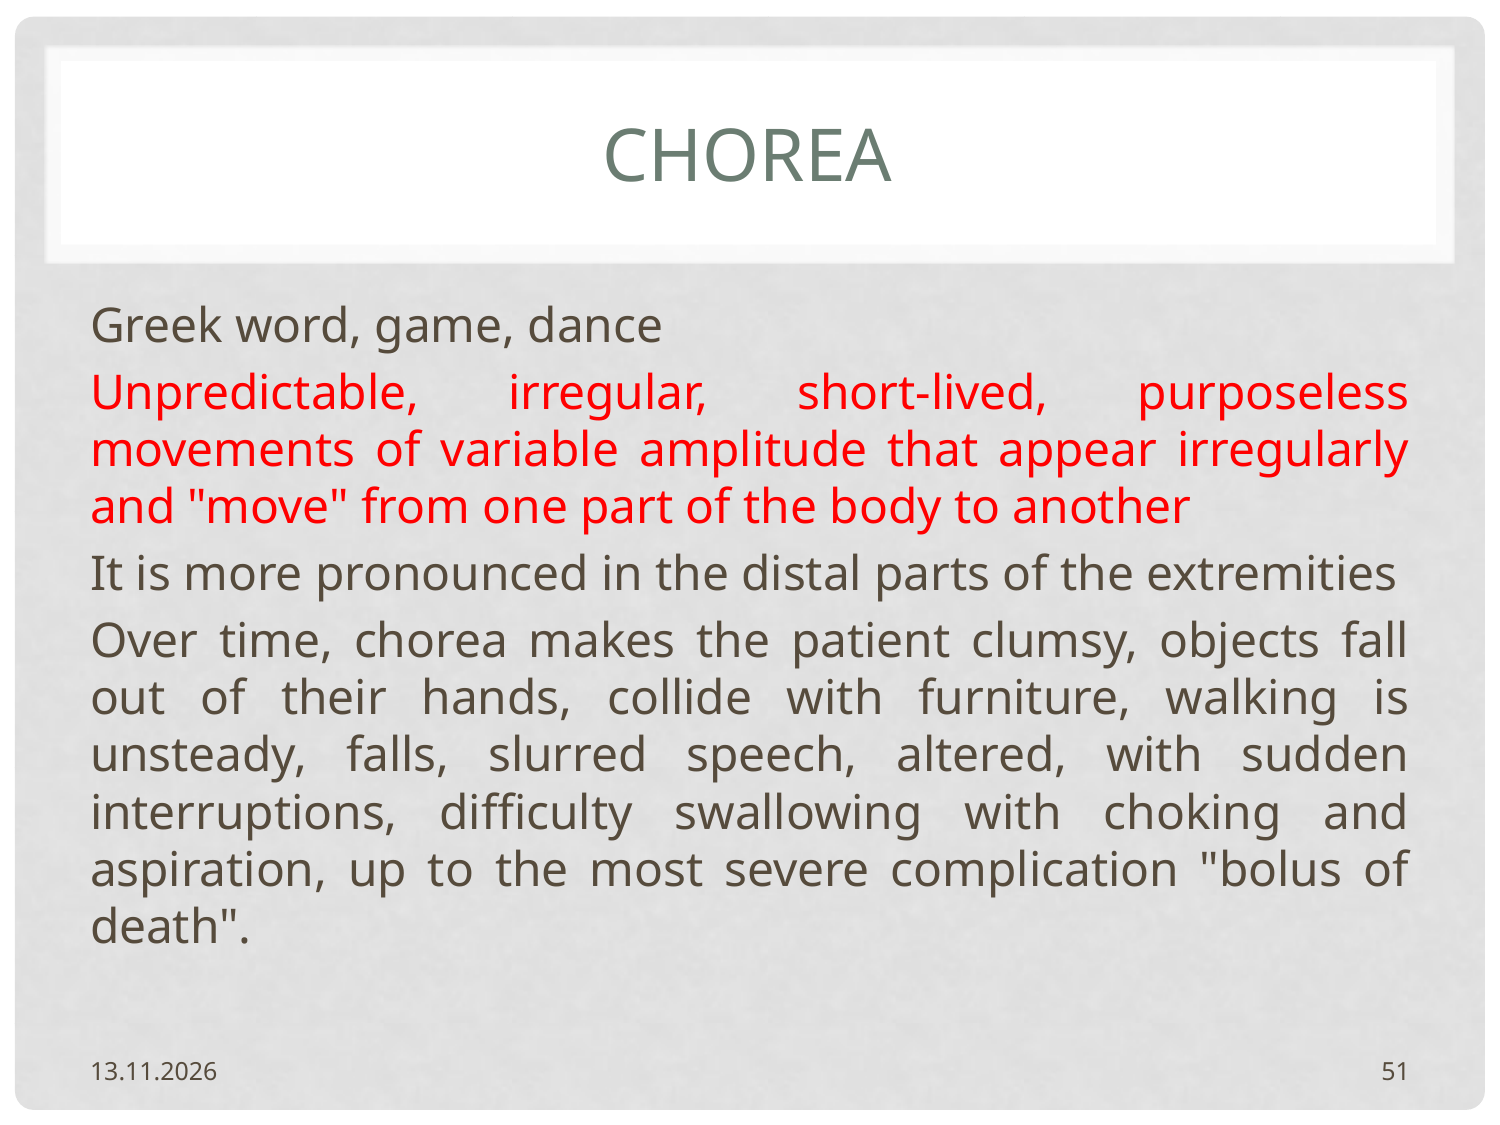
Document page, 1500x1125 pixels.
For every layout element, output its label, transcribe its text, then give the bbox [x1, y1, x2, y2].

title CHOREA [69, 66, 1425, 238]
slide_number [75, 1042, 425, 1103]
list Greek word, game, dance Unpredictable, irregular, short-lived, purposeless movements of variable amplitude that appear irregularly and "move" from one part of the body to another It is more pronounced in the distal parts of the extremities Over time, chorea makes the patient clumsy, objects fall out of their hands, collide with furniture, walking is unsteady, falls, slurred speech, altered, with sudden interruptions, difficulty swallowing with choking and aspiration, up to the most severe complication "bolus of death". [75, 287, 1425, 1005]
slide_number 51 [1074, 1042, 1425, 1103]
